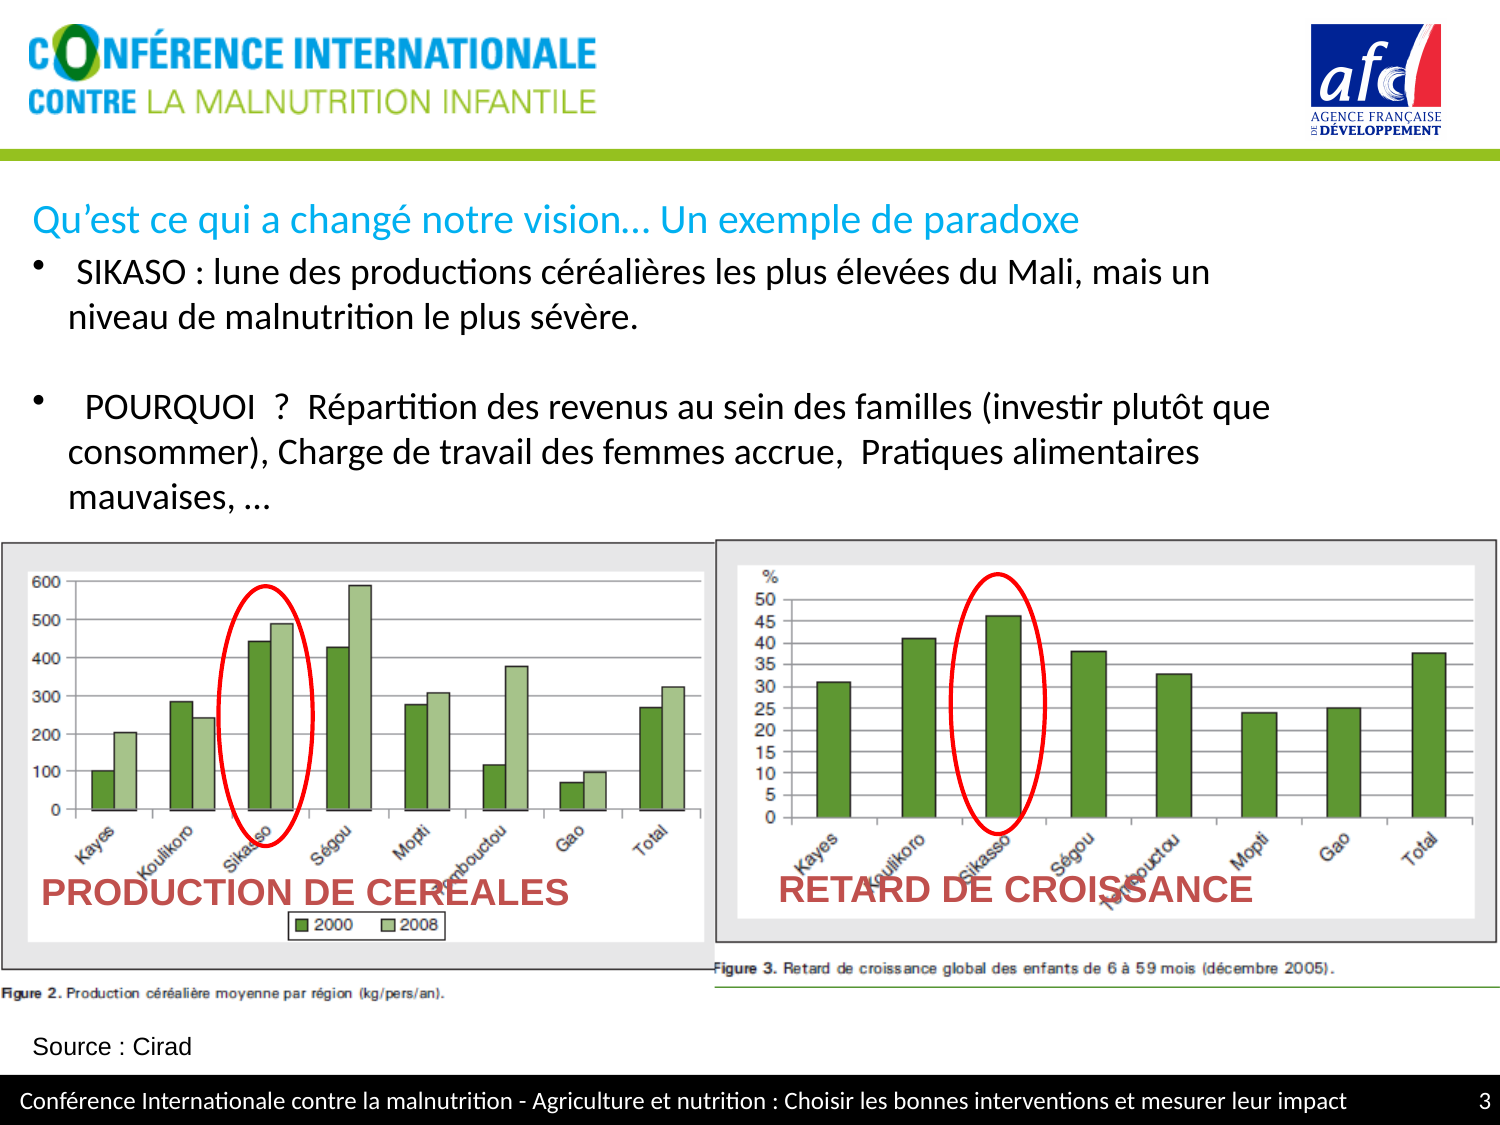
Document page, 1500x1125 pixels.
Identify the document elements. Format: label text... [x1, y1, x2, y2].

picture [1304, 18, 1448, 141]
text_box [0, 147, 1500, 163]
picture [0, 538, 1500, 1009]
text_box Conférence Internationale contre la malnutrition - Agriculture et nutrition : Choisir les bonnes interventions et mesurer leur impact [0, 1069, 1376, 1125]
text_box Qu’est ce qui a changé notre vision… Un exemple de paradoxe SIKASO : lune des productions céréalières les plus élevées du Mali, mais un niveau de malnutrition le plus sévère. POURQUOI ? Répartition des revenus au sein des familles (investir plutôt que consommer), Charge de travail des femmes accrue, Pratiques alimentaires mauvaises, … [17, 184, 1317, 537]
text_box Source : Cirad [17, 1023, 455, 1068]
text_box 3 [1376, 1069, 1500, 1125]
picture [29, 24, 597, 115]
